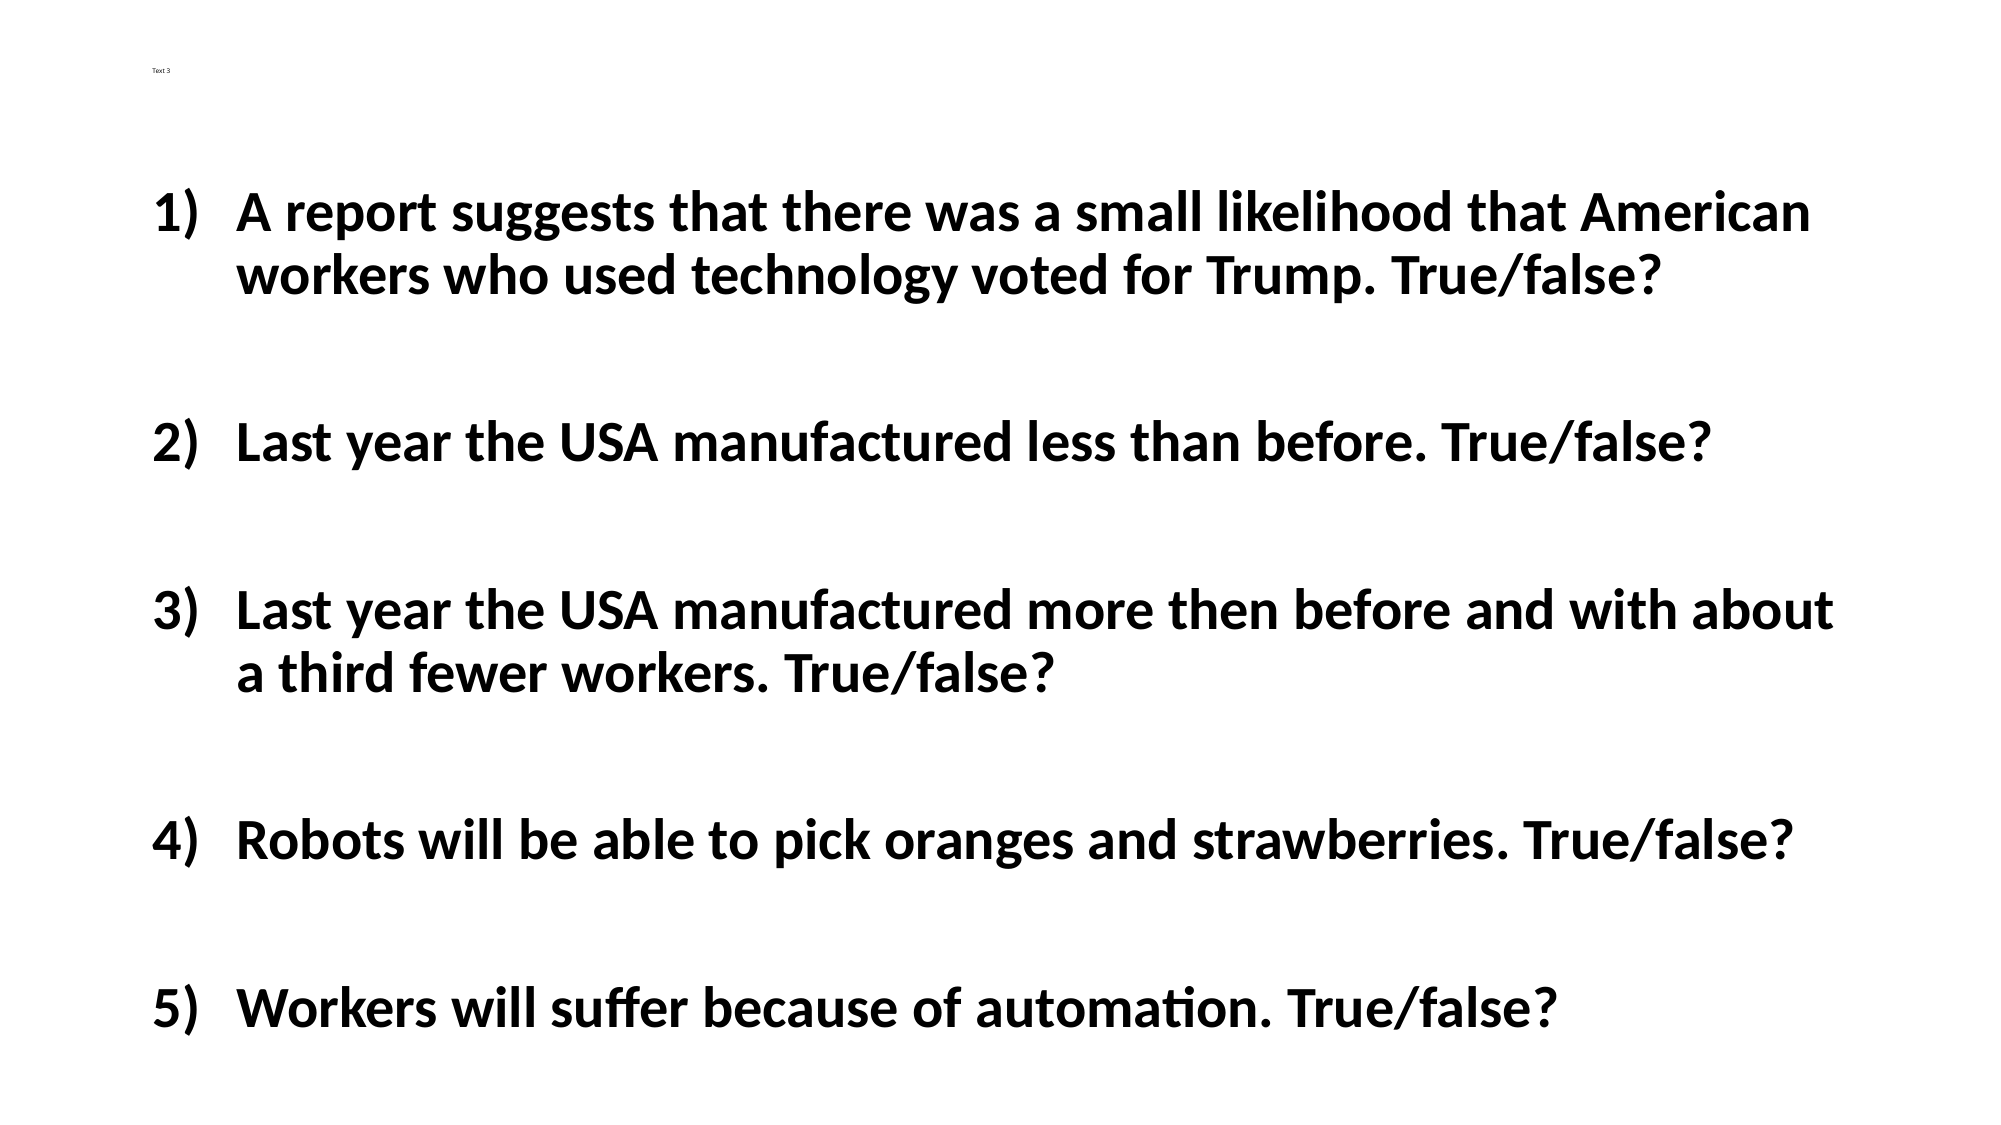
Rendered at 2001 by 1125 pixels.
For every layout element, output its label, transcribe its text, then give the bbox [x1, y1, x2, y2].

title Text 3 [137, 59, 1863, 82]
list A report suggests that there was a small likelihood that American workers who used technology voted for Trump. True/false? Last year the USA manufactured less than before. True/false? Last year the USA manufactured more then before and with about a third fewer workers. True/false? Robots will be able to pick oranges and strawberries. True/false? Workers will suffer because of automation. True/false? [137, 82, 1863, 1125]
